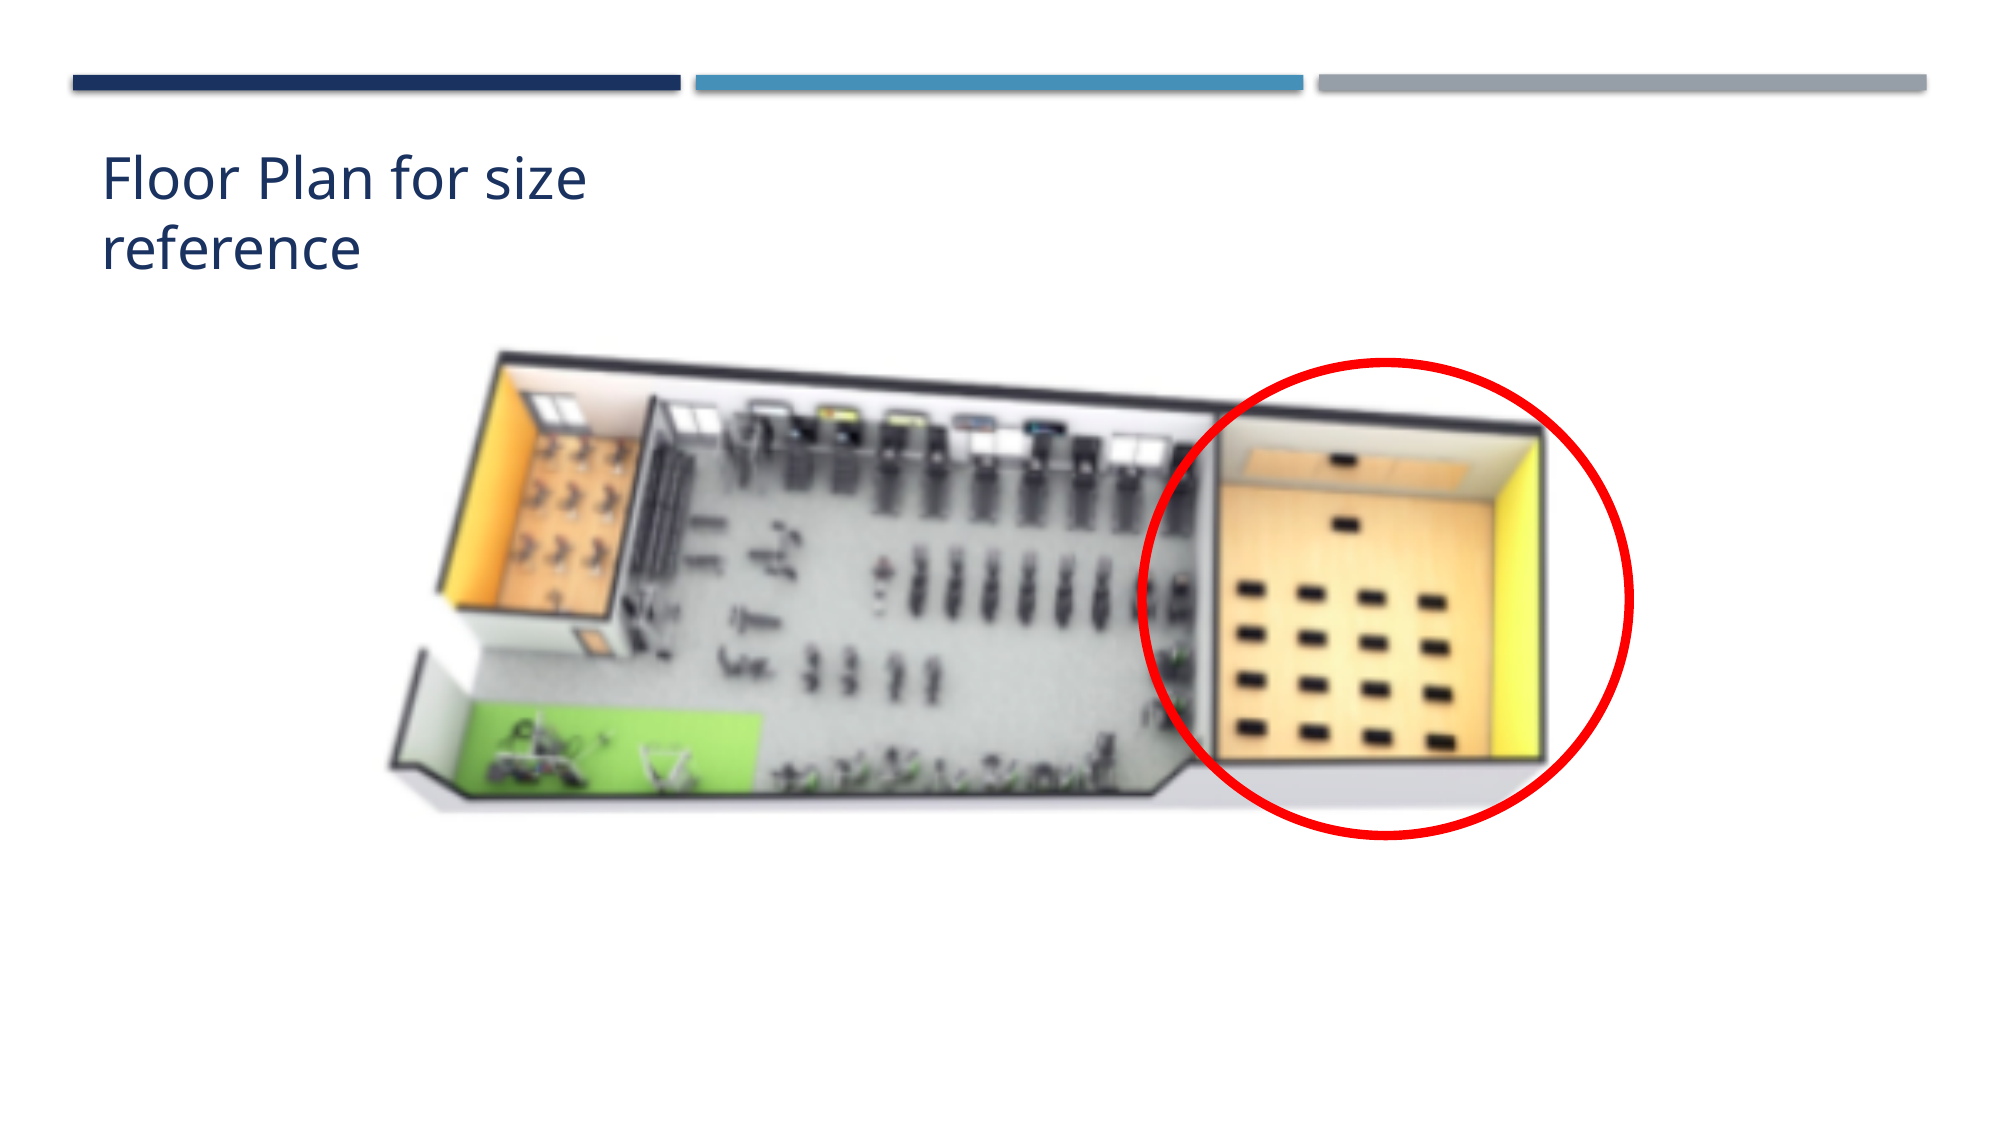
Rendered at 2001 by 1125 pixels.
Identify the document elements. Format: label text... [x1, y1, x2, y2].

text_box [1605, 492, 1632, 706]
picture [321, 288, 1601, 873]
text_box Floor Plan for size reference [86, 133, 836, 289]
